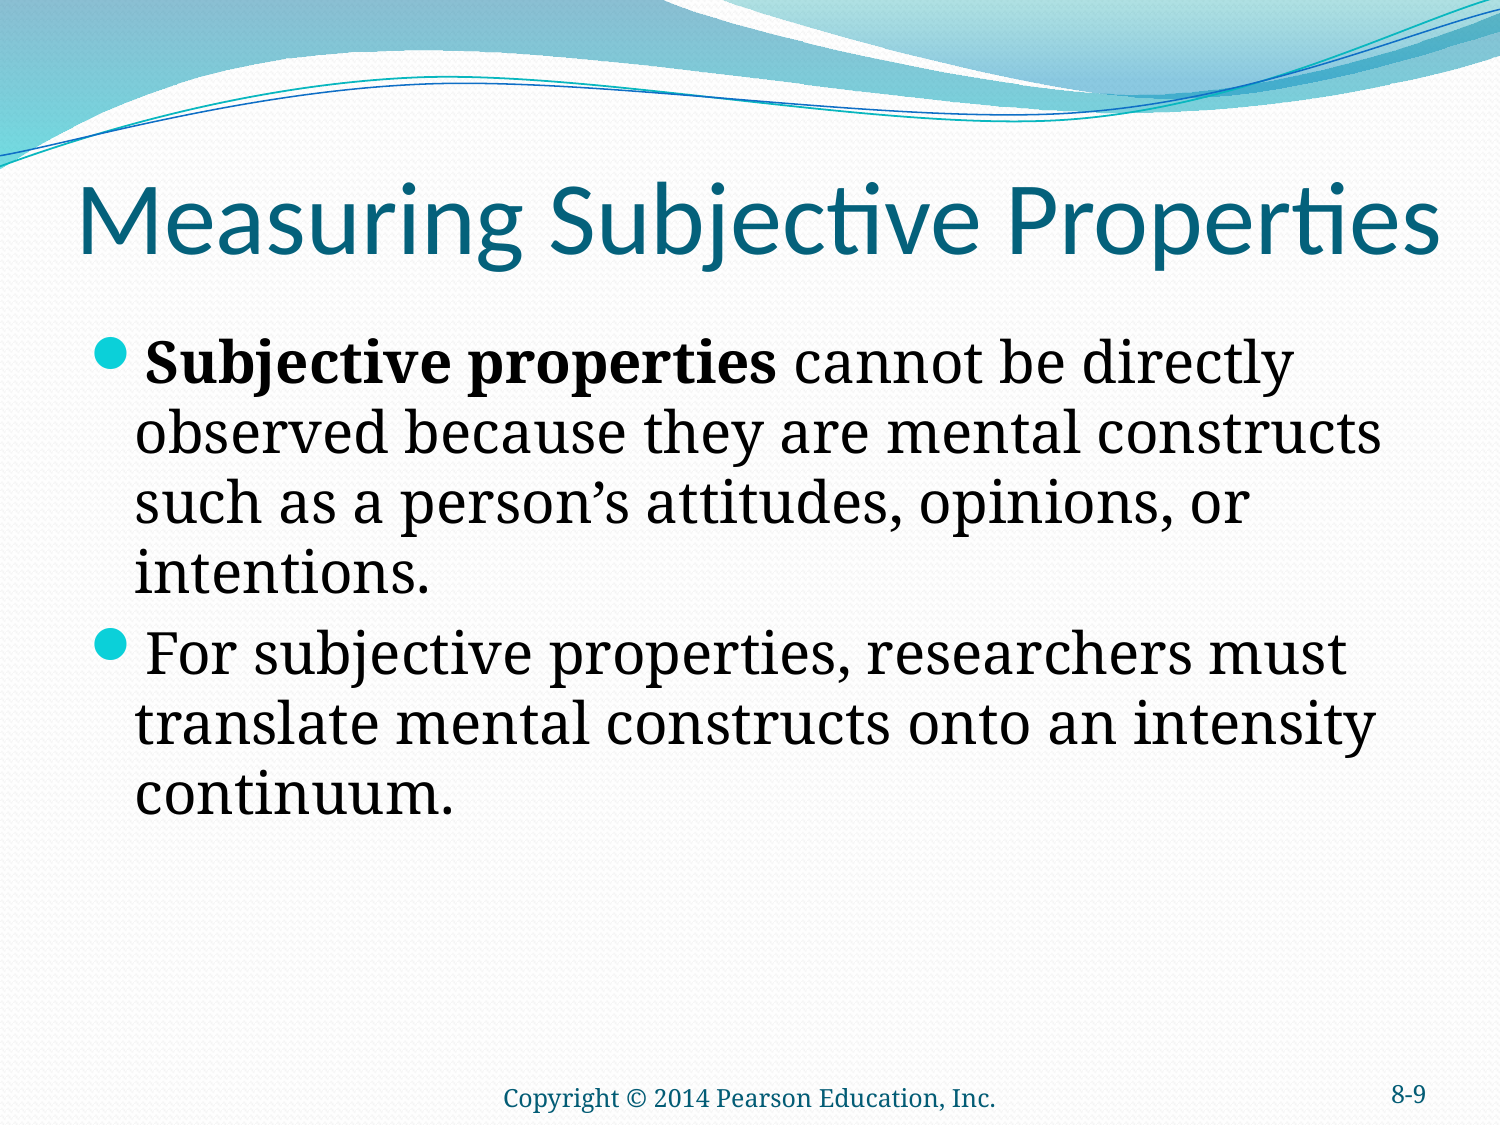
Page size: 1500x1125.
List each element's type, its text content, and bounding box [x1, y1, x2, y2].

title Measuring Subjective Properties [75, 115, 1450, 303]
list Subjective properties cannot be directly observed because they are mental constructs such as a person’s attitudes, opinions, or intentions. For subjective properties, researchers must translate mental constructs onto an intensity continuum. [75, 317, 1425, 1038]
